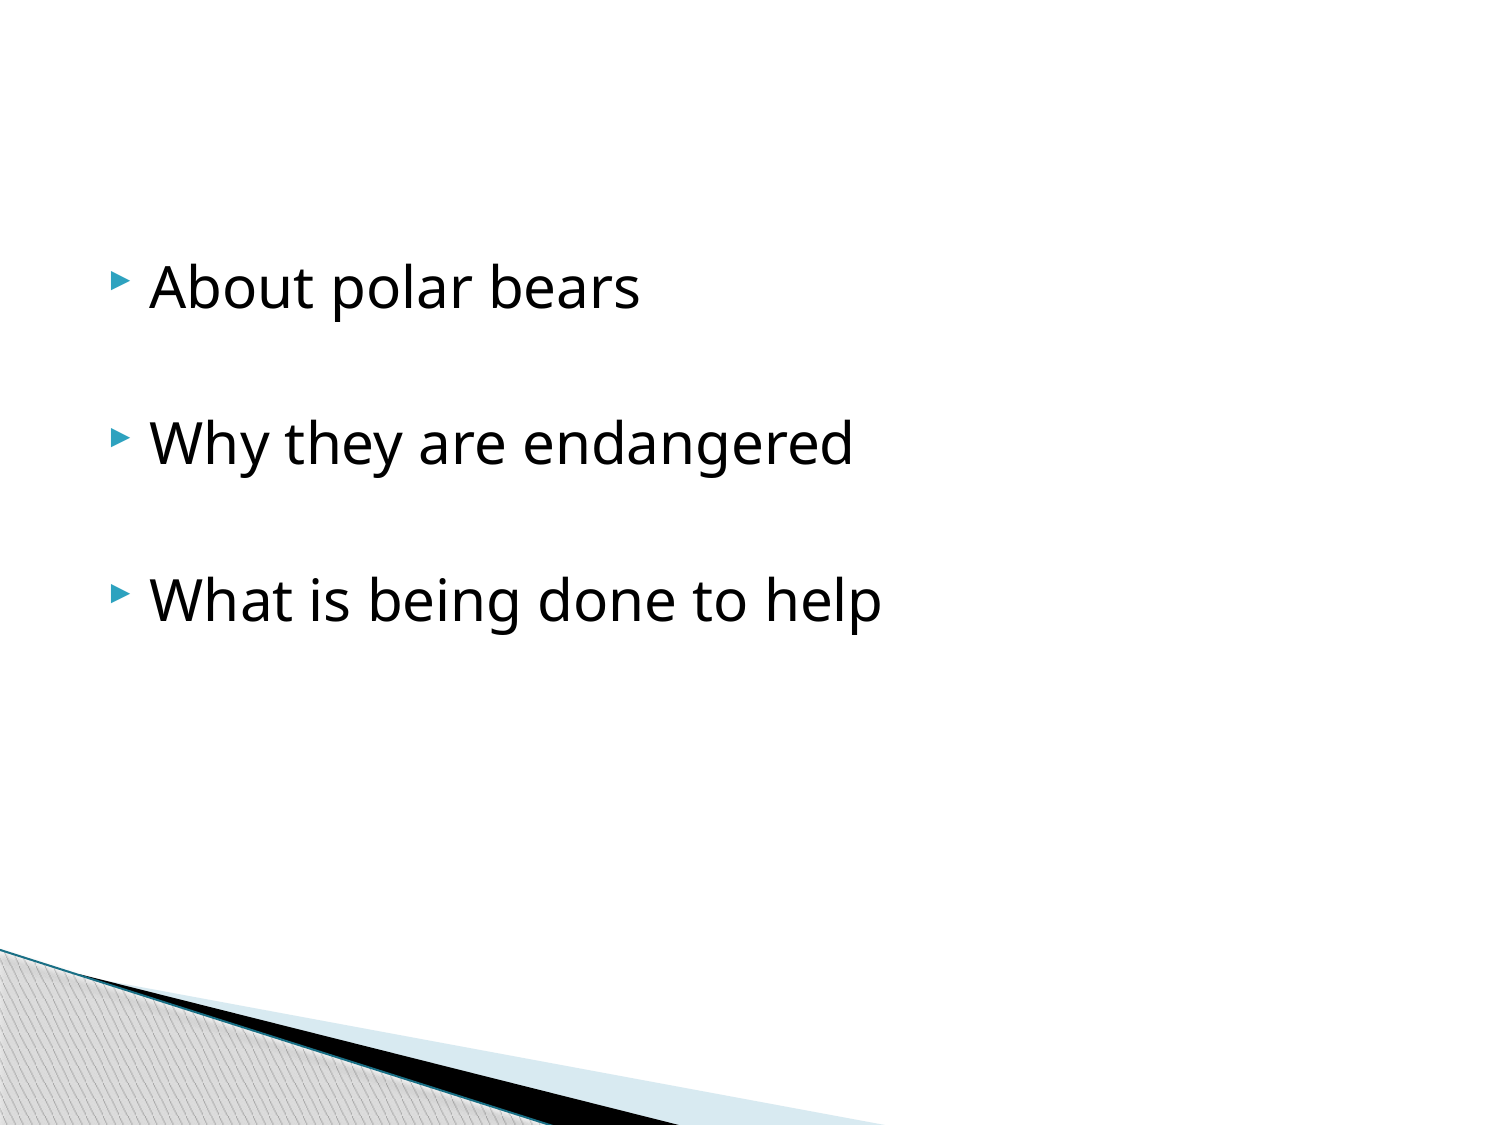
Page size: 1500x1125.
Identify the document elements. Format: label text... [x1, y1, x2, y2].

list About polar bears Why they are endangered What is being done to help [75, 243, 1425, 986]
